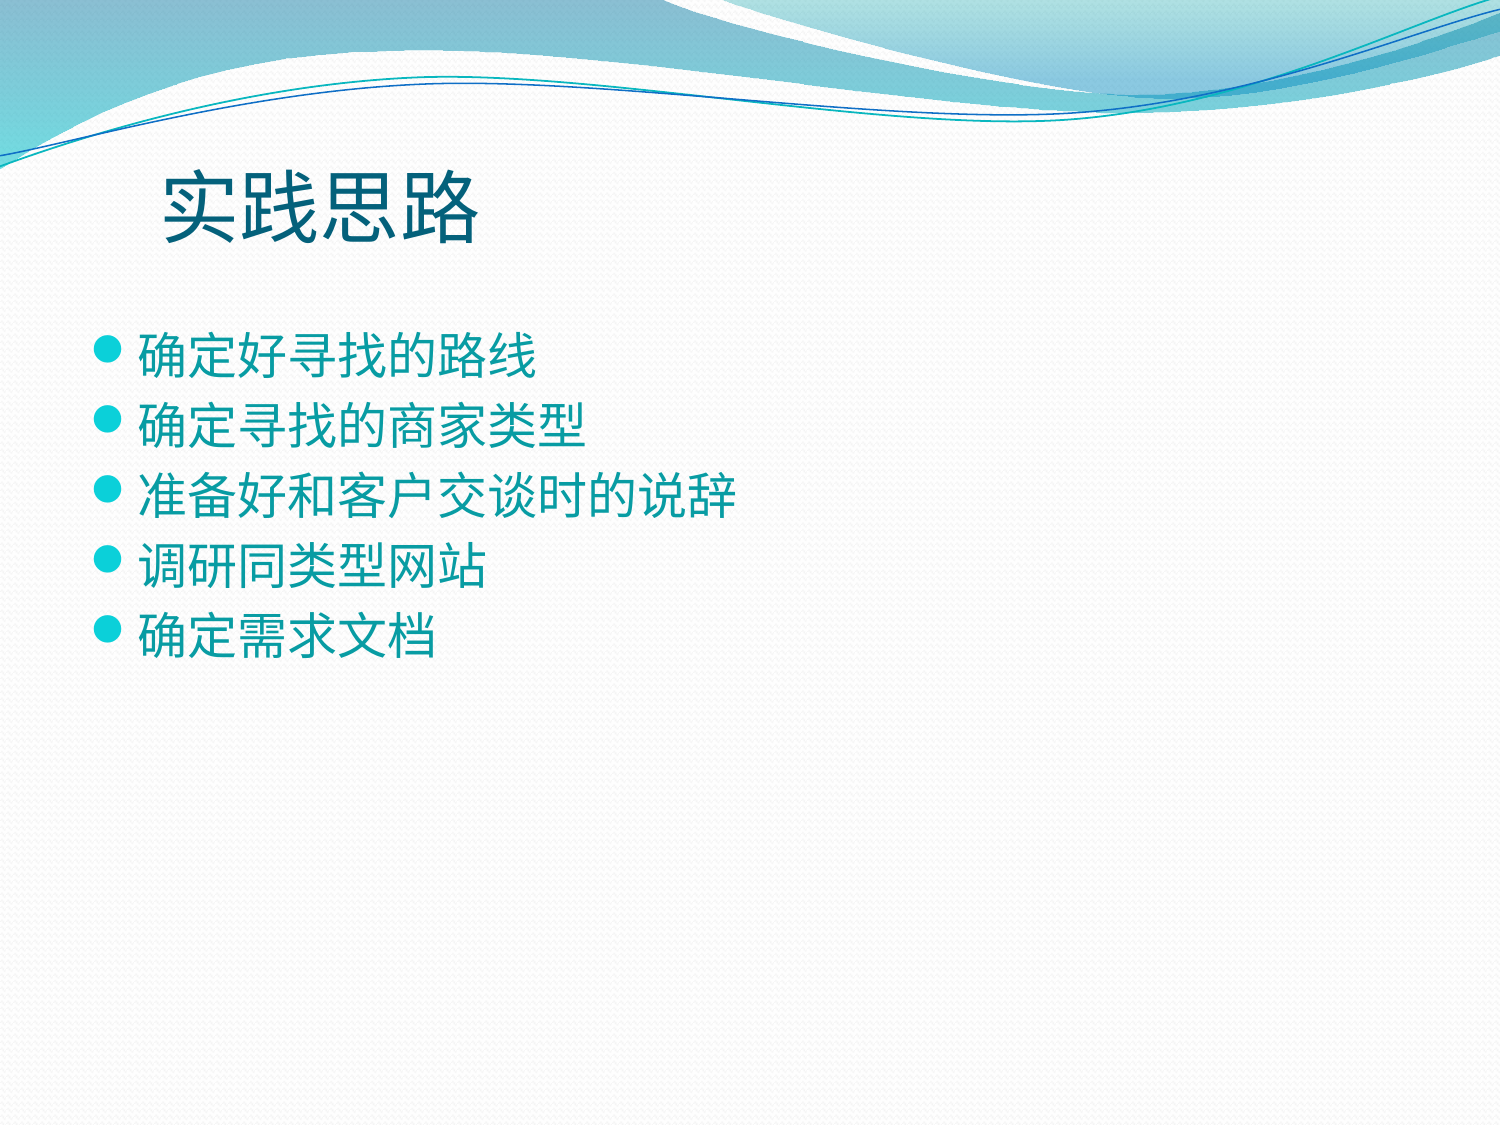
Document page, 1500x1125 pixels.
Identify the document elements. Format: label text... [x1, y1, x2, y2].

list 确定好寻找的路线 确定寻找的商家类型 准备好和客户交谈时的说辞 调研同类型网站 确定需求文档 [75, 317, 1425, 705]
title 实践思路 [159, 149, 1164, 254]
